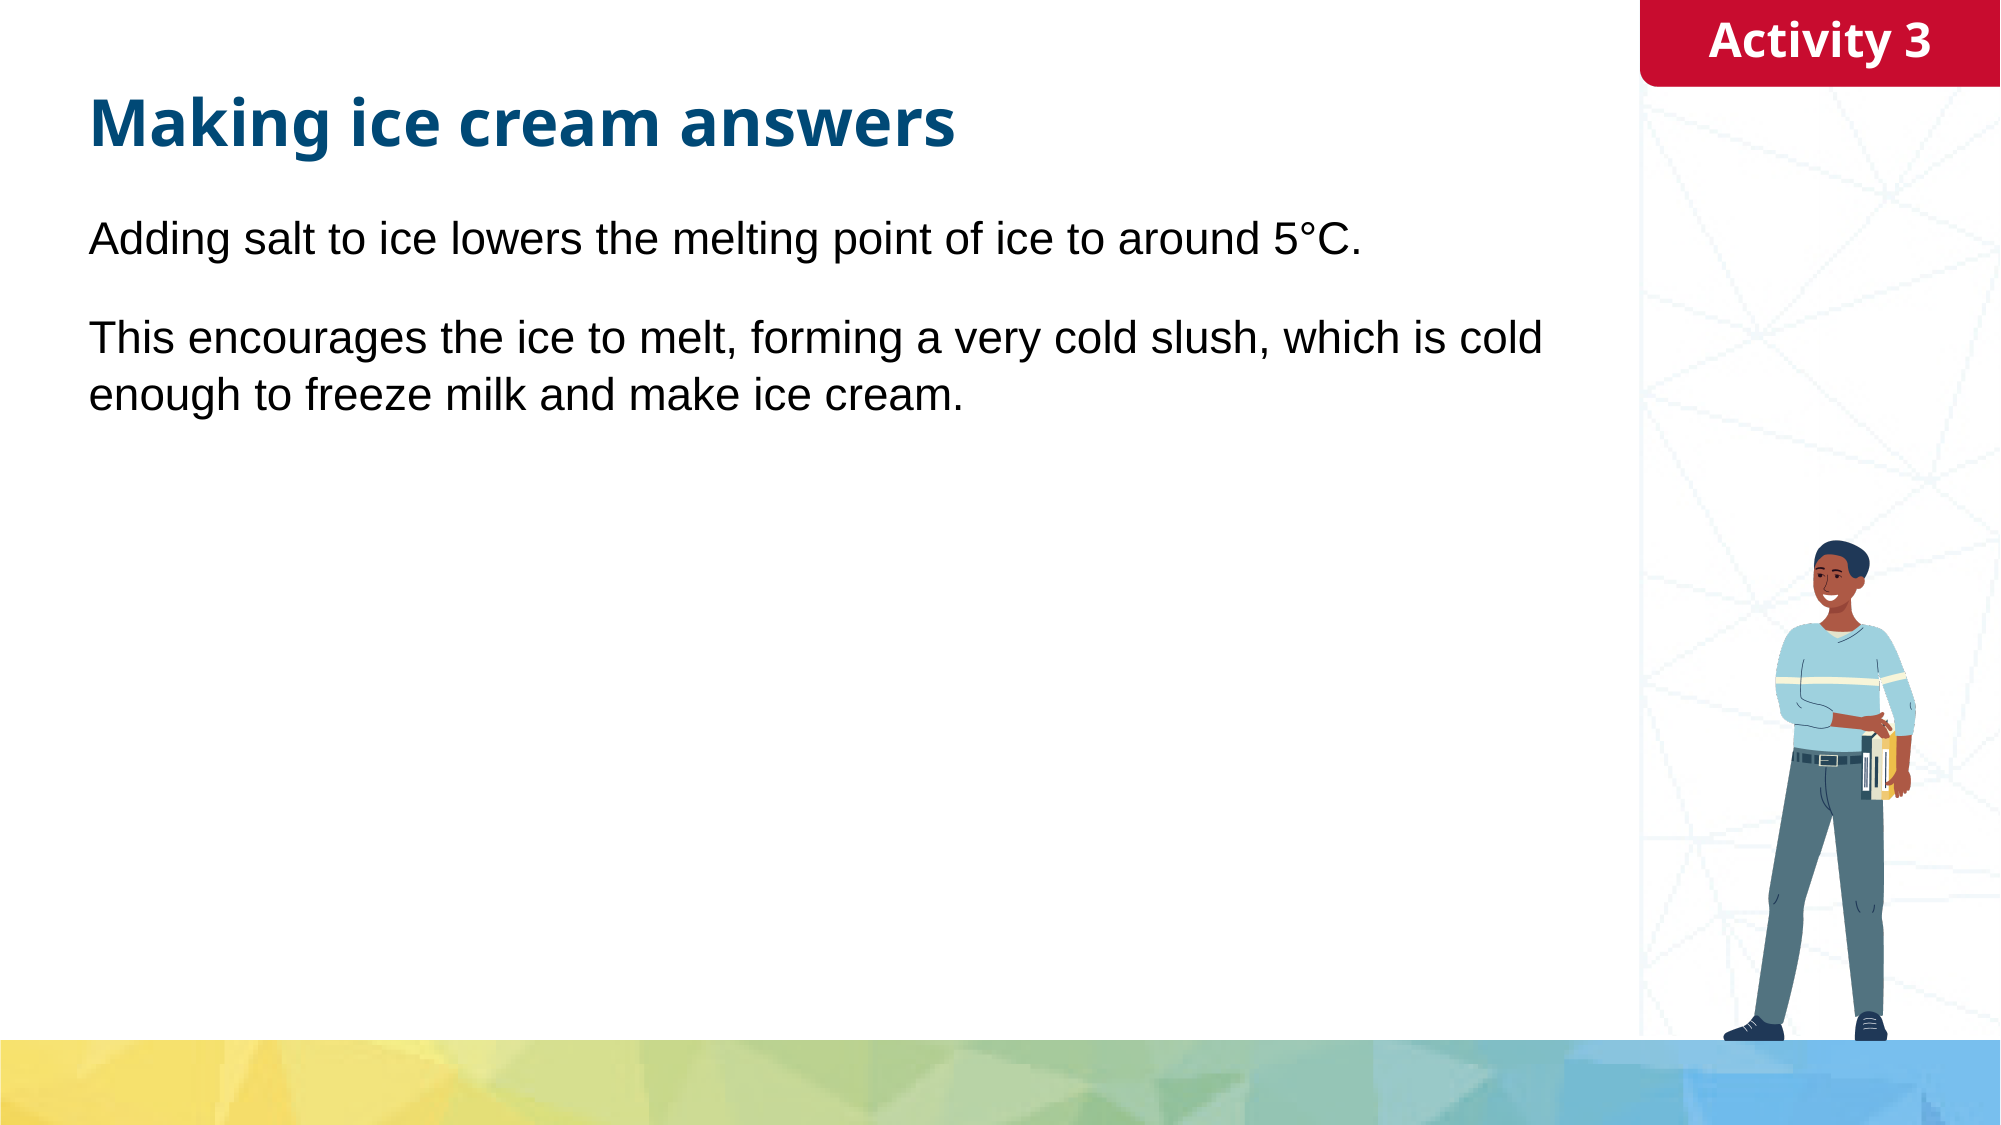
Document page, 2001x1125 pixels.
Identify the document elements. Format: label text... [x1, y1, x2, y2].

picture [0, 0, 2001, 1125]
title Making ice cream answers [88, 88, 1565, 161]
